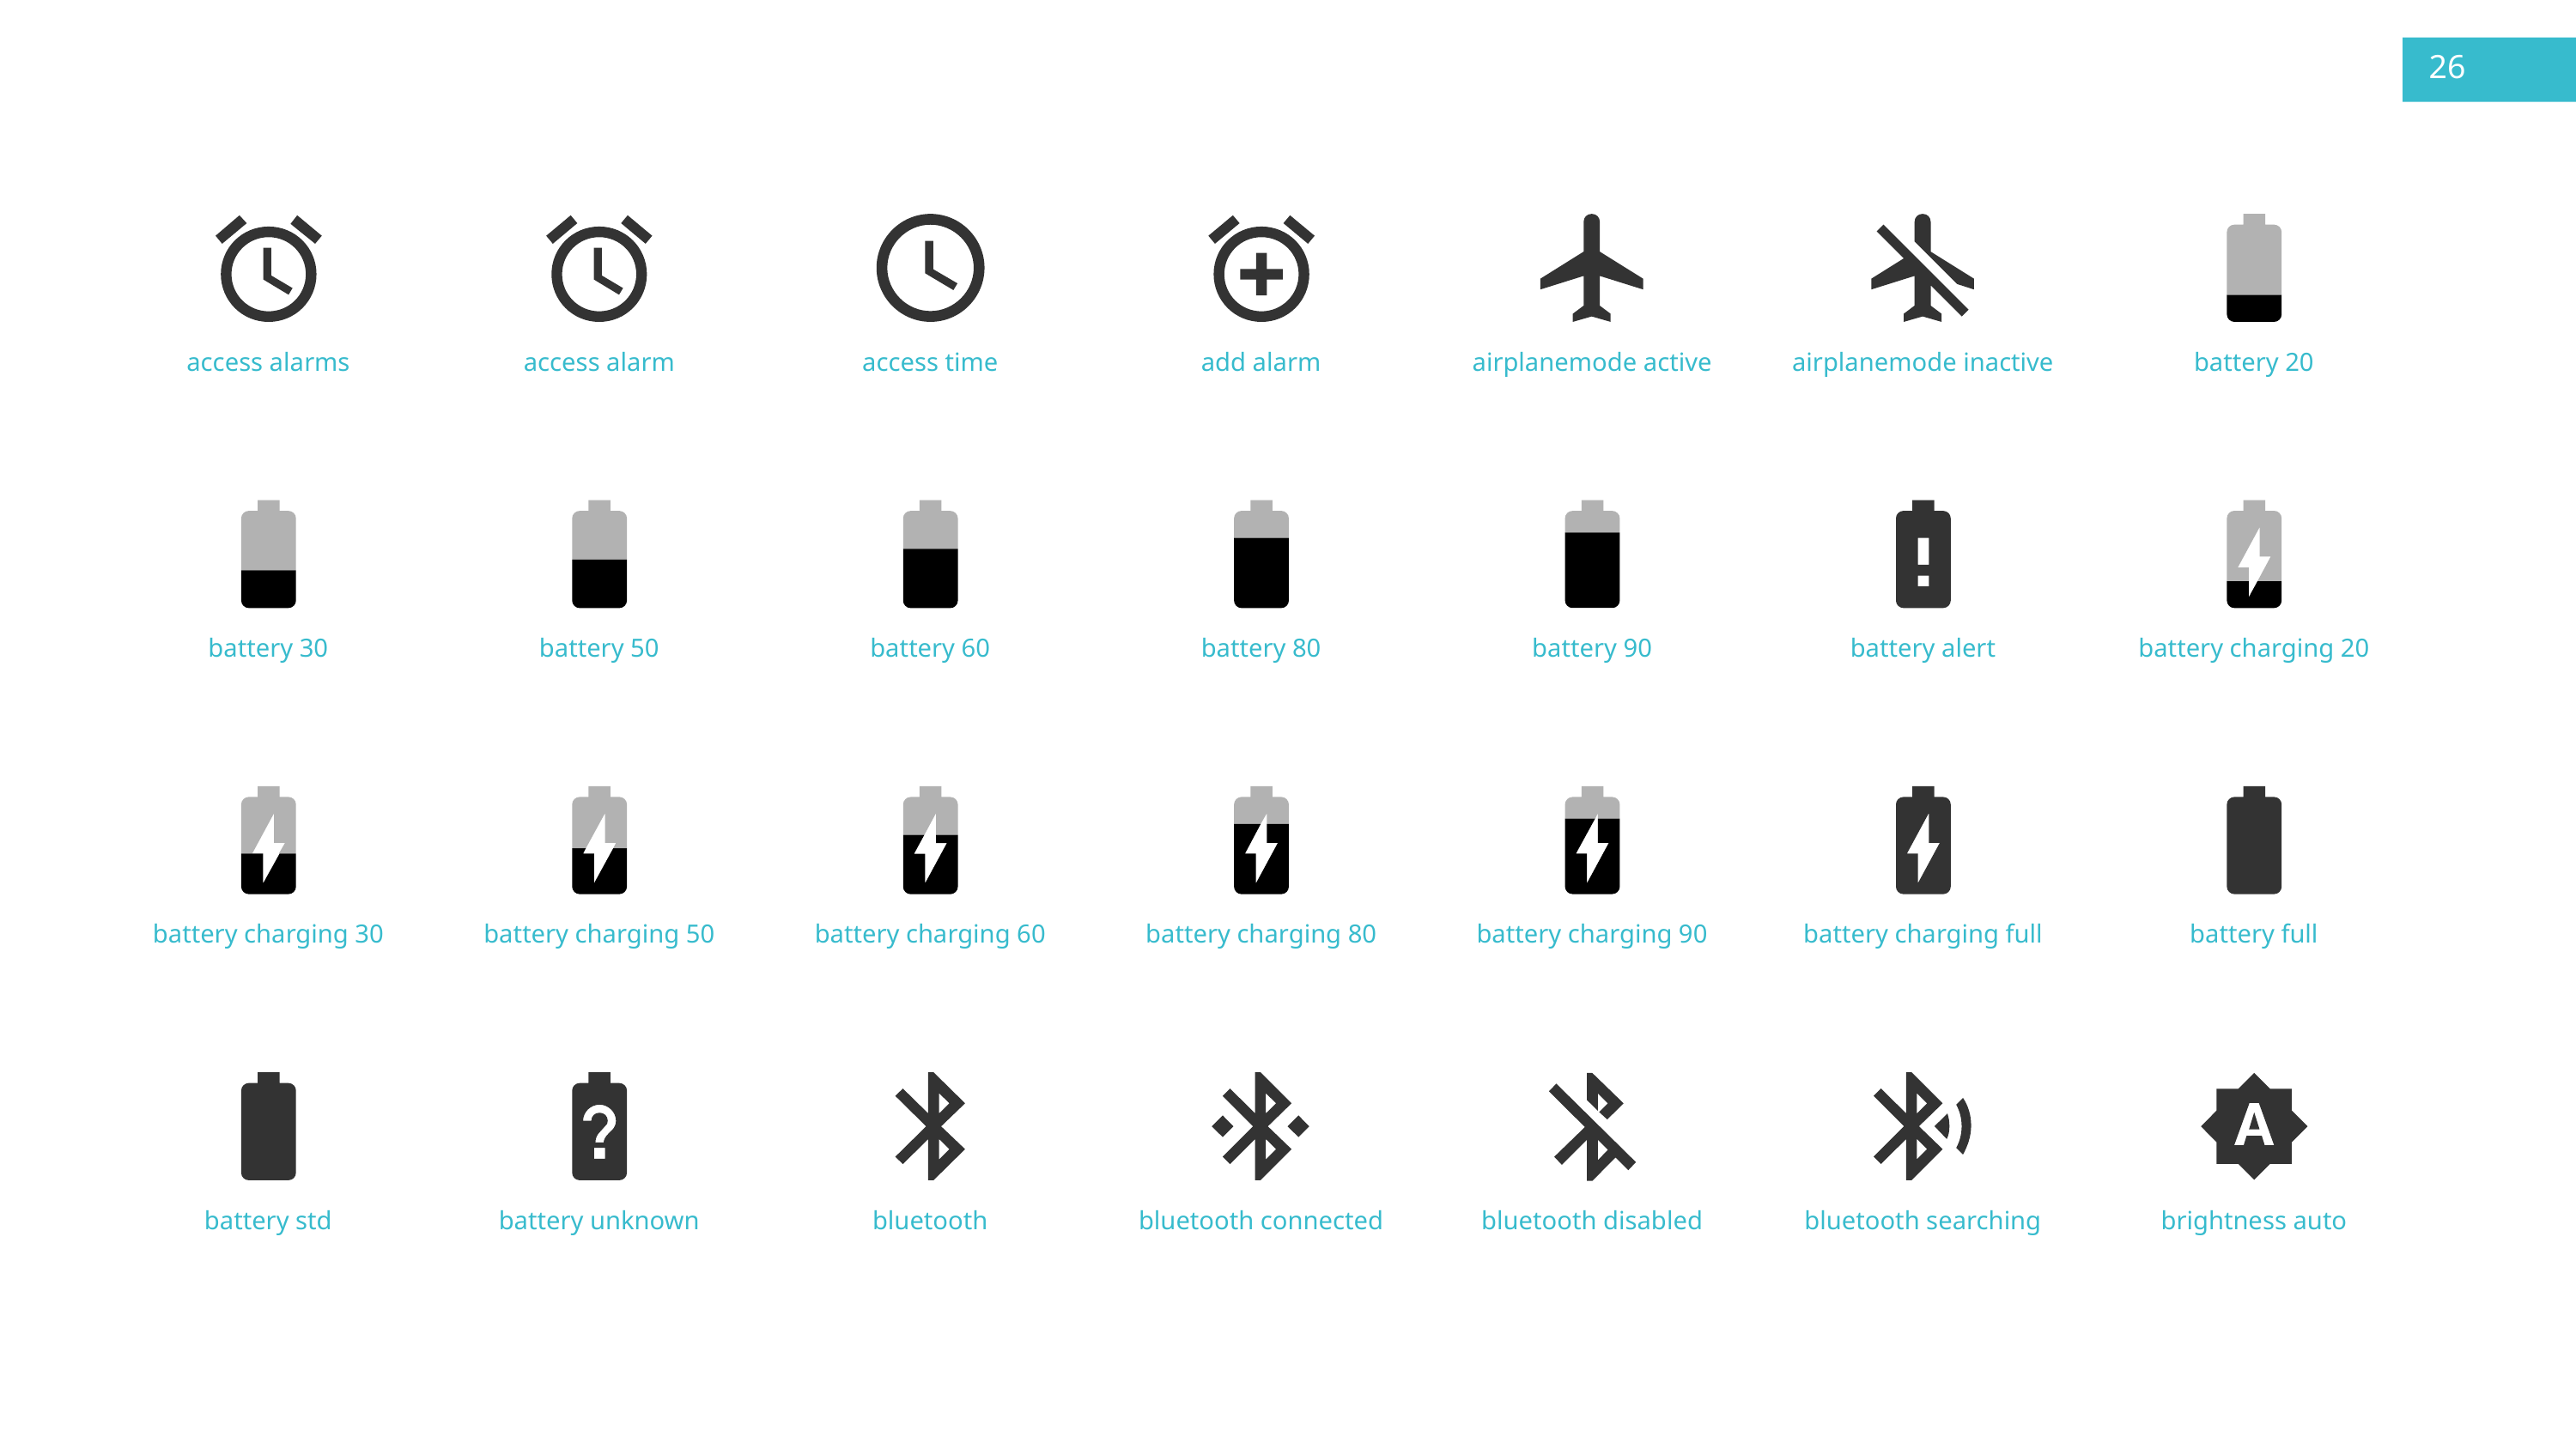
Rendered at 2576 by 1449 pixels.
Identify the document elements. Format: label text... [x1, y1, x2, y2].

text_box battery std [89, 1197, 420, 1241]
text_box battery charging 50 [420, 912, 750, 955]
text_box battery unknown [420, 1197, 750, 1241]
text_box [1587, 1072, 1624, 1120]
text_box [1548, 1083, 1637, 1181]
text_box bluetooth [750, 1197, 1082, 1241]
text_box [546, 215, 578, 244]
text_box battery alert [1744, 626, 2075, 669]
text_box bluetooth searching [1744, 1197, 2075, 1241]
text_box [895, 1072, 965, 1180]
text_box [902, 500, 958, 609]
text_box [572, 500, 628, 609]
text_box battery 90 [1413, 626, 1744, 669]
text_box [902, 785, 958, 894]
text_box add alarm [1082, 339, 1413, 383]
text_box [1956, 1097, 1971, 1155]
text_box access alarm [420, 339, 750, 383]
text_box battery full [2075, 912, 2433, 955]
text_box battery 60 [750, 626, 1082, 669]
text_box [216, 215, 247, 244]
text_box [1914, 214, 1974, 290]
text_box [1212, 1115, 1234, 1137]
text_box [1233, 500, 1290, 609]
text_box [1896, 500, 1951, 609]
text_box [2227, 785, 2282, 894]
text_box airplanemode inactive [1744, 339, 2075, 383]
text_box battery 80 [1082, 626, 1413, 669]
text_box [1564, 500, 1620, 609]
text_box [2227, 500, 2282, 609]
text_box [1874, 1072, 1943, 1180]
text_box battery charging 30 [89, 912, 420, 955]
text_box [1283, 215, 1315, 244]
text_box battery charging 80 [1082, 912, 1413, 955]
text_box [290, 215, 322, 244]
text_box [1208, 215, 1240, 244]
text_box bluetooth disabled [1413, 1197, 1744, 1241]
text_box bluetooth connected [1082, 1197, 1413, 1241]
text_box [1540, 214, 1643, 322]
text_box battery 20 [2075, 339, 2433, 383]
text_box [1934, 1113, 1950, 1139]
text_box battery charging full [1744, 912, 2075, 955]
text_box access time [750, 339, 1082, 383]
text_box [240, 785, 296, 894]
text_box [1222, 1072, 1292, 1180]
text_box battery 50 [420, 626, 750, 669]
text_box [572, 785, 628, 894]
text_box [621, 215, 653, 244]
text_box [1213, 226, 1309, 323]
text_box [240, 500, 296, 609]
text_box access alarms [89, 339, 420, 383]
text_box battery charging 90 [1413, 912, 1744, 955]
slide_number 26 [2415, 35, 2502, 100]
text_box [1896, 785, 1951, 894]
text_box battery charging 20 [2075, 626, 2433, 669]
text_box brightness auto [2075, 1197, 2433, 1241]
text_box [2227, 213, 2282, 323]
text_box [572, 1072, 628, 1180]
text_box [2201, 1072, 2308, 1180]
text_box [876, 214, 985, 322]
text_box [1871, 224, 1969, 322]
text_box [1564, 785, 1620, 894]
text_box [221, 226, 317, 323]
text_box battery charging 60 [750, 912, 1082, 955]
text_box [551, 226, 647, 323]
text_box [1287, 1115, 1309, 1137]
text_box [240, 1072, 296, 1180]
text_box battery 30 [89, 626, 420, 669]
text_box airplanemode active [1413, 339, 1744, 383]
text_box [1233, 785, 1290, 894]
